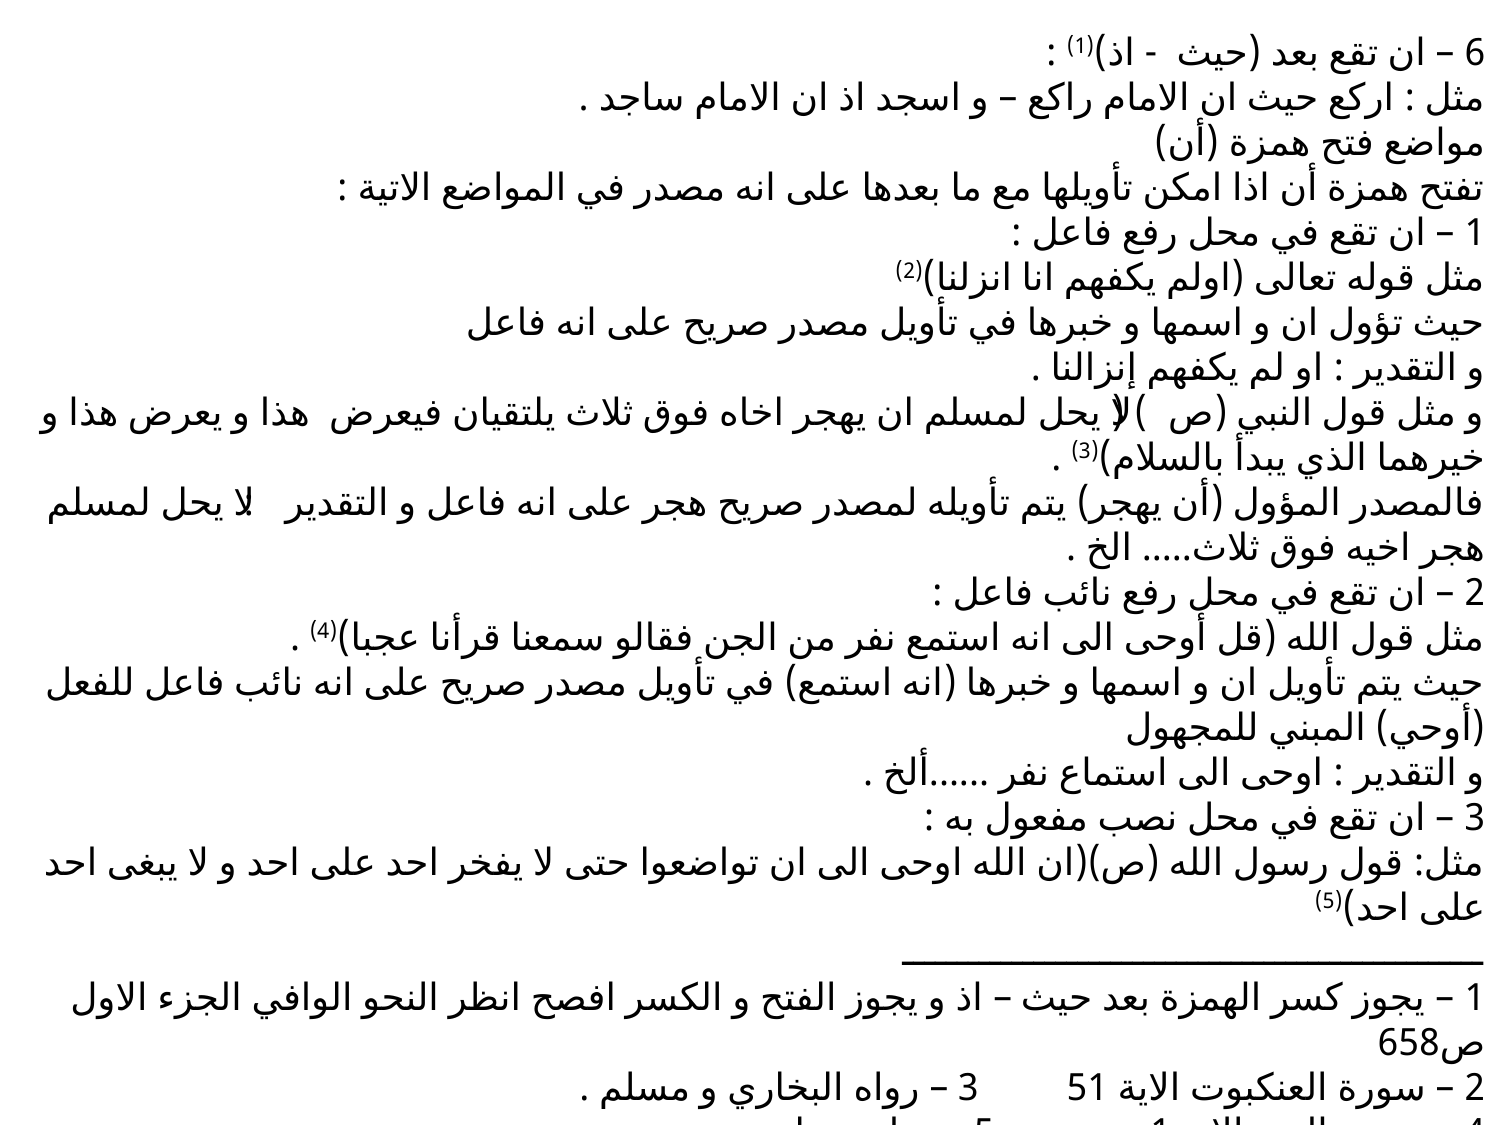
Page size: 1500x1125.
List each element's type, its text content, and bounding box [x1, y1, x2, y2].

text_box 6 – ان تقع بعد (حيث - اذ)(1) : مثل : اركع حيث ان الامام راكع – و اسجد اذ ان الامام ساجد . مواضع فتح همزة (أن) تفتح همزة أن اذا امكن تأويلها مع ما بعدها على انه مصدر في المواضع الاتية : 1 – ان تقع في محل رفع فاعل : مثل قوله تعالى (اولم يكفهم انا انزلنا)(2) حيث تؤول ان و اسمها و خبرها في تأويل مصدر صريح على انه فاعل و التقدير : او لم يكفهم إنزالنا . و مثل قول النبي (ص) (لا يحل لمسلم ان يهجر اخاه فوق ثلاث يلتقيان فيعرض هذا و يعرض هذا و خيرهما الذي يبدأ بالسلام)(3) . فالمصدر المؤول (أن يهجر) يتم تأويله لمصدر صريح هجر على انه فاعل و التقدير : لا يحل لمسلم هجر اخيه فوق ثلاث..... الخ . 2 – ان تقع في محل رفع نائب فاعل : مثل قول الله (قل أوحى الى انه استمع نفر من الجن فقالو سمعنا قرأنا عجبا)(4) . حيث يتم تأويل ان و اسمها و خبرها (انه استمع) في تأويل مصدر صريح على انه نائب فاعل للفعل (أوحي) المبني للمجهول و التقدير : اوحى الى استماع نفر ......ألخ . 3 – ان تقع في محل نصب مفعول به : مثل: قول رسول الله (ص)(ان الله اوحى الى ان تواضعوا حتى لا يفخر احد على احد و لا يبغى احد على احد)(5) ـــــــــــــــــــــــــــــــــــــــــــــــــــــ 1 – يجوز كسر الهمزة بعد حيث – اذ و يجوز الفتح و الكسر افصح انظر النحو الوافي الجزء الاول ص658 2 – سورة العنكبوت الاية 51 3 – رواه البخاري و مسلم . 4 – سورة الجن الاية 1 5 – رواه مسلم [0, 20, 1500, 1125]
